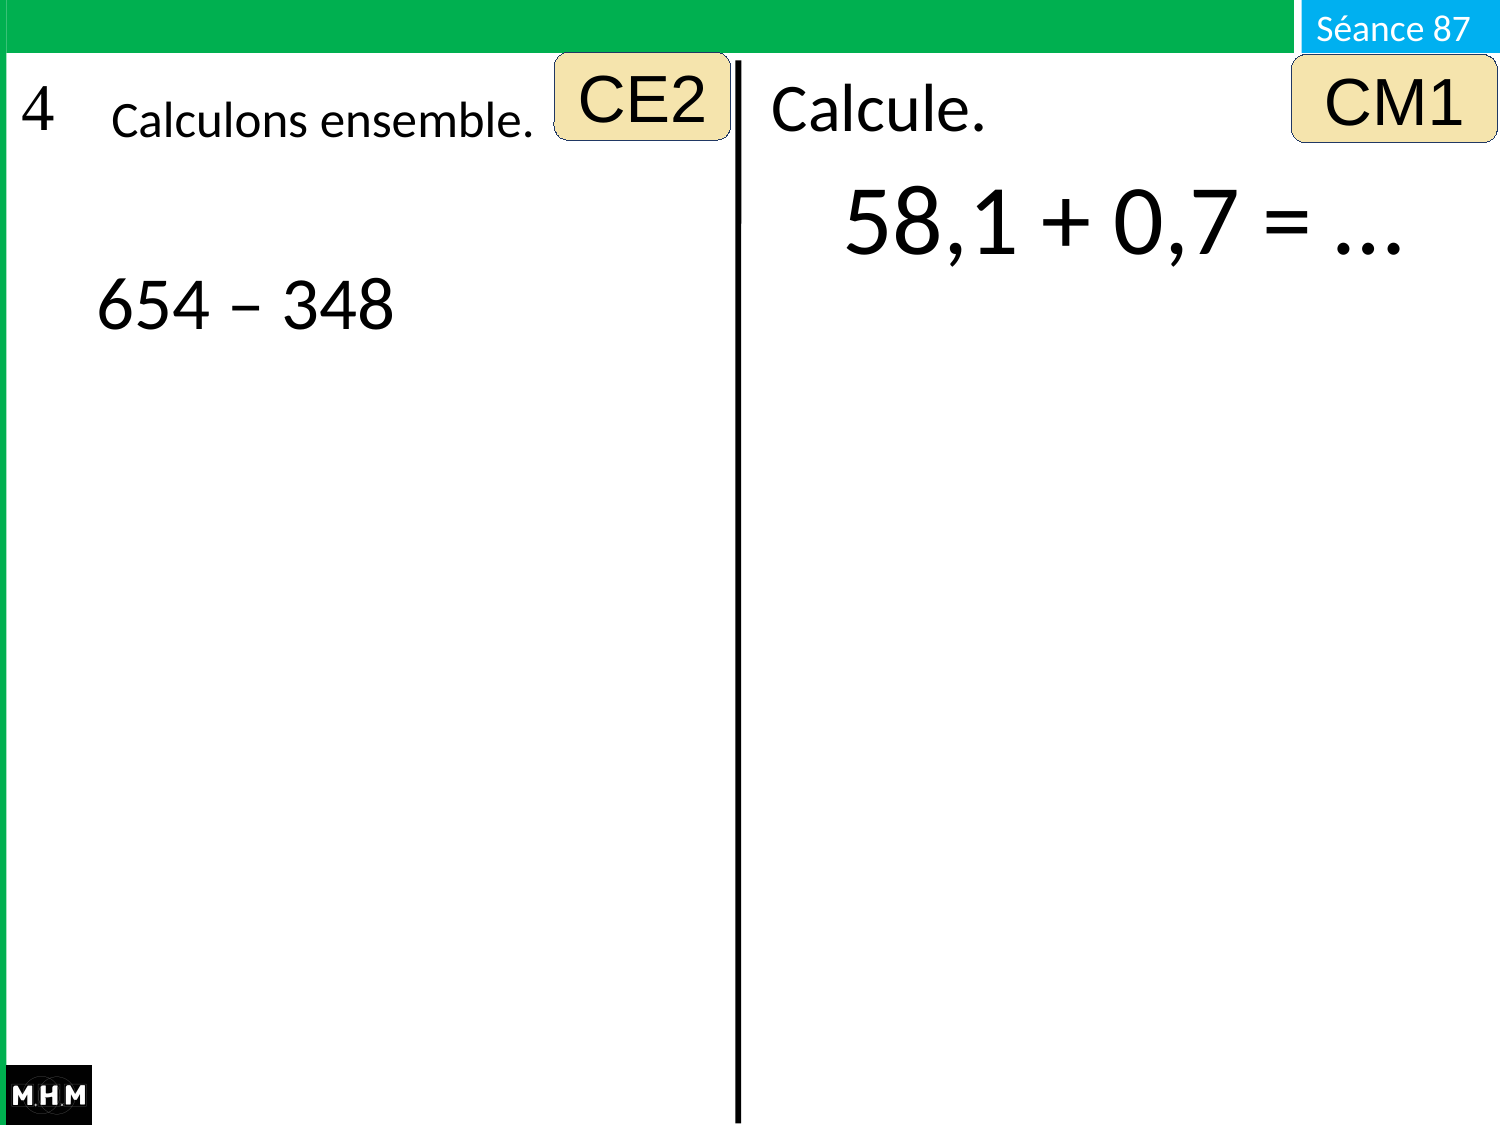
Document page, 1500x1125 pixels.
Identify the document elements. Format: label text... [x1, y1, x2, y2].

picture [6, 1065, 92, 1125]
text_box Calcule. [756, 65, 1047, 154]
text_box 58,1 + 0,7 = … [827, 147, 1480, 283]
text_box CE2 [553, 52, 731, 141]
title Calculons ensemble. [96, 60, 566, 182]
text_box CM1 [1291, 54, 1498, 143]
text_box 654 – 348 [82, 244, 604, 366]
